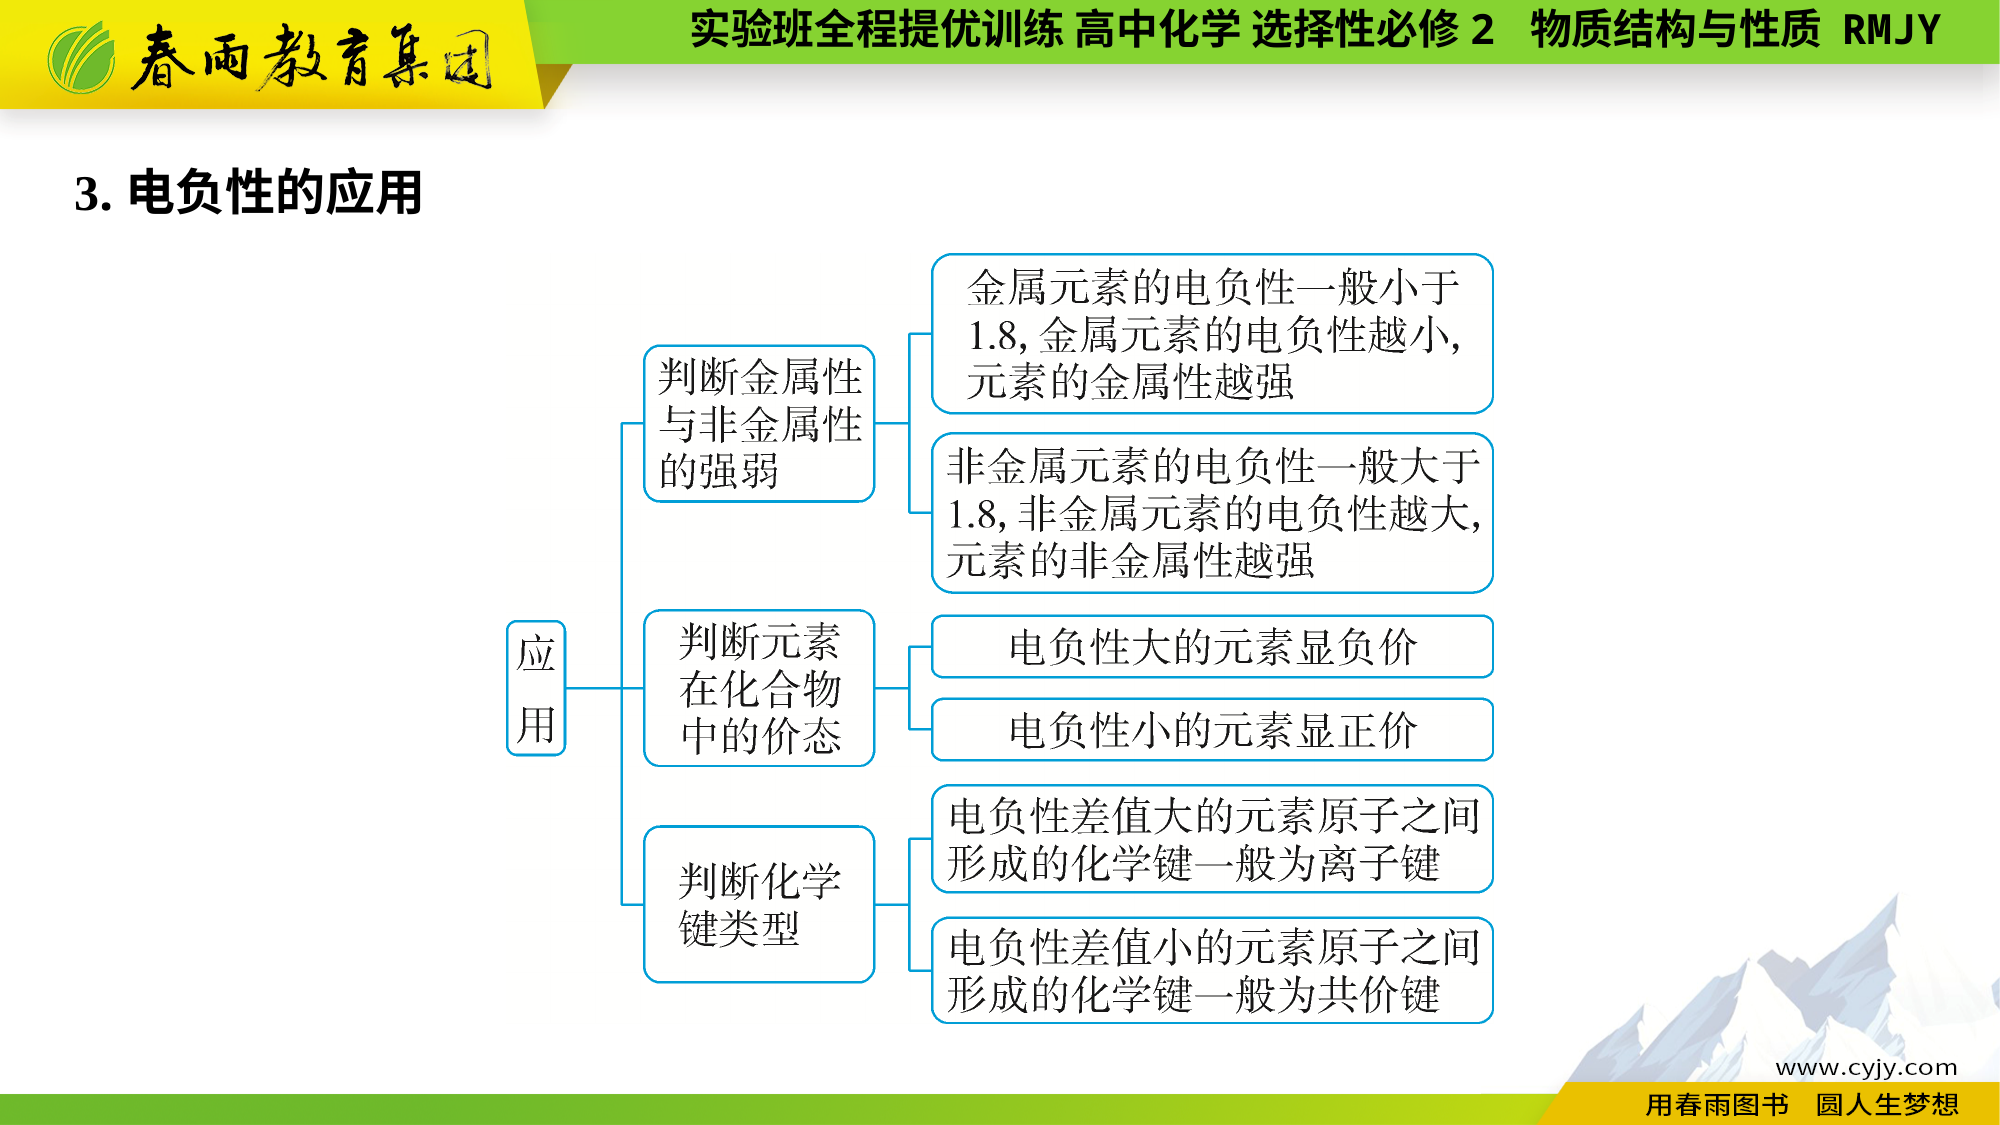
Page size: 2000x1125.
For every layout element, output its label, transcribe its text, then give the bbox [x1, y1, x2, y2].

list 3.电负性的应用 [59, 122, 1944, 217]
picture [0, 0, 2000, 1125]
